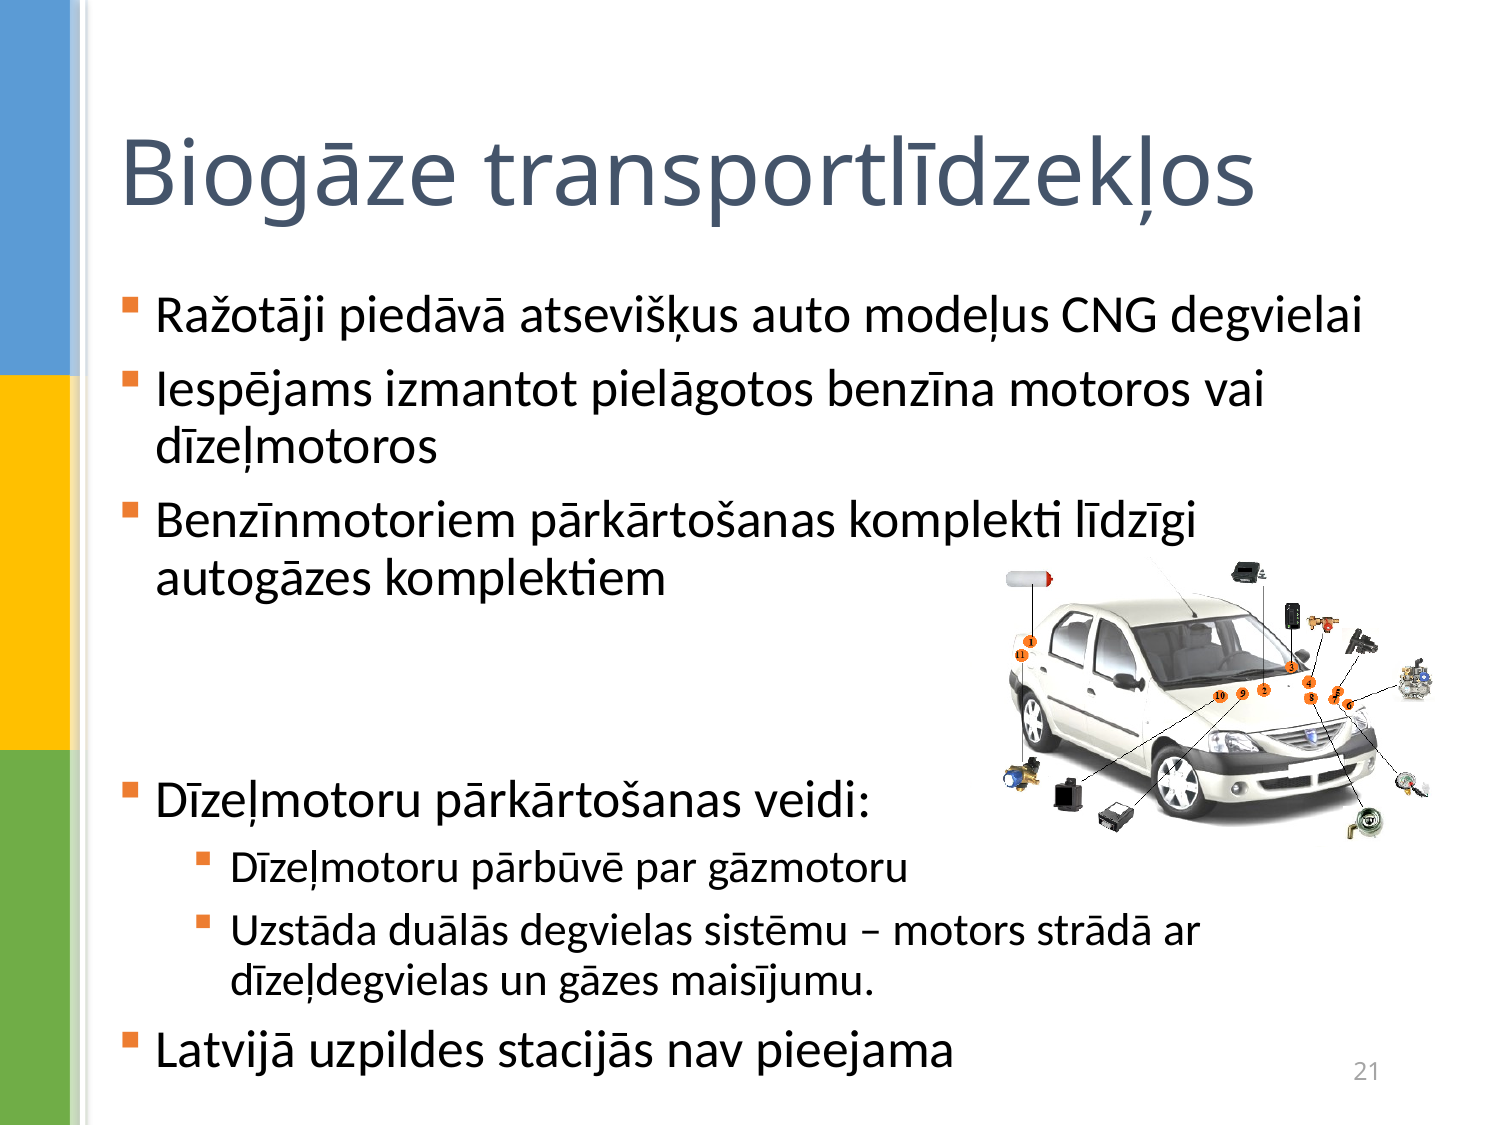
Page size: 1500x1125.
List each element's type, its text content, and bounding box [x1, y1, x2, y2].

picture [969, 556, 1458, 848]
title Biogāze transportlīdzekļos [103, 59, 1397, 278]
slide_number 21 [993, 1042, 1397, 1103]
list Ražotāji piedāvā atsevišķus auto modeļus CNG degvielai Iespējams izmantot pielāgotos benzīna motoros vai dīzeļmotoros Benzīnmotoriem pārkārtošanas komplekti līdzīgi autogāzes komplektiem Dīzeļmotoru pārkārtošanas veidi: Dīzeļmotoru pārbūvē par gāzmotoru Uzstāda duālās degvielas sistēmu – motors strādā ar dīzeļdegvielas un gāzes maisījumu. Latvijā uzpildes stacijās nav pieejama [103, 278, 1397, 1089]
